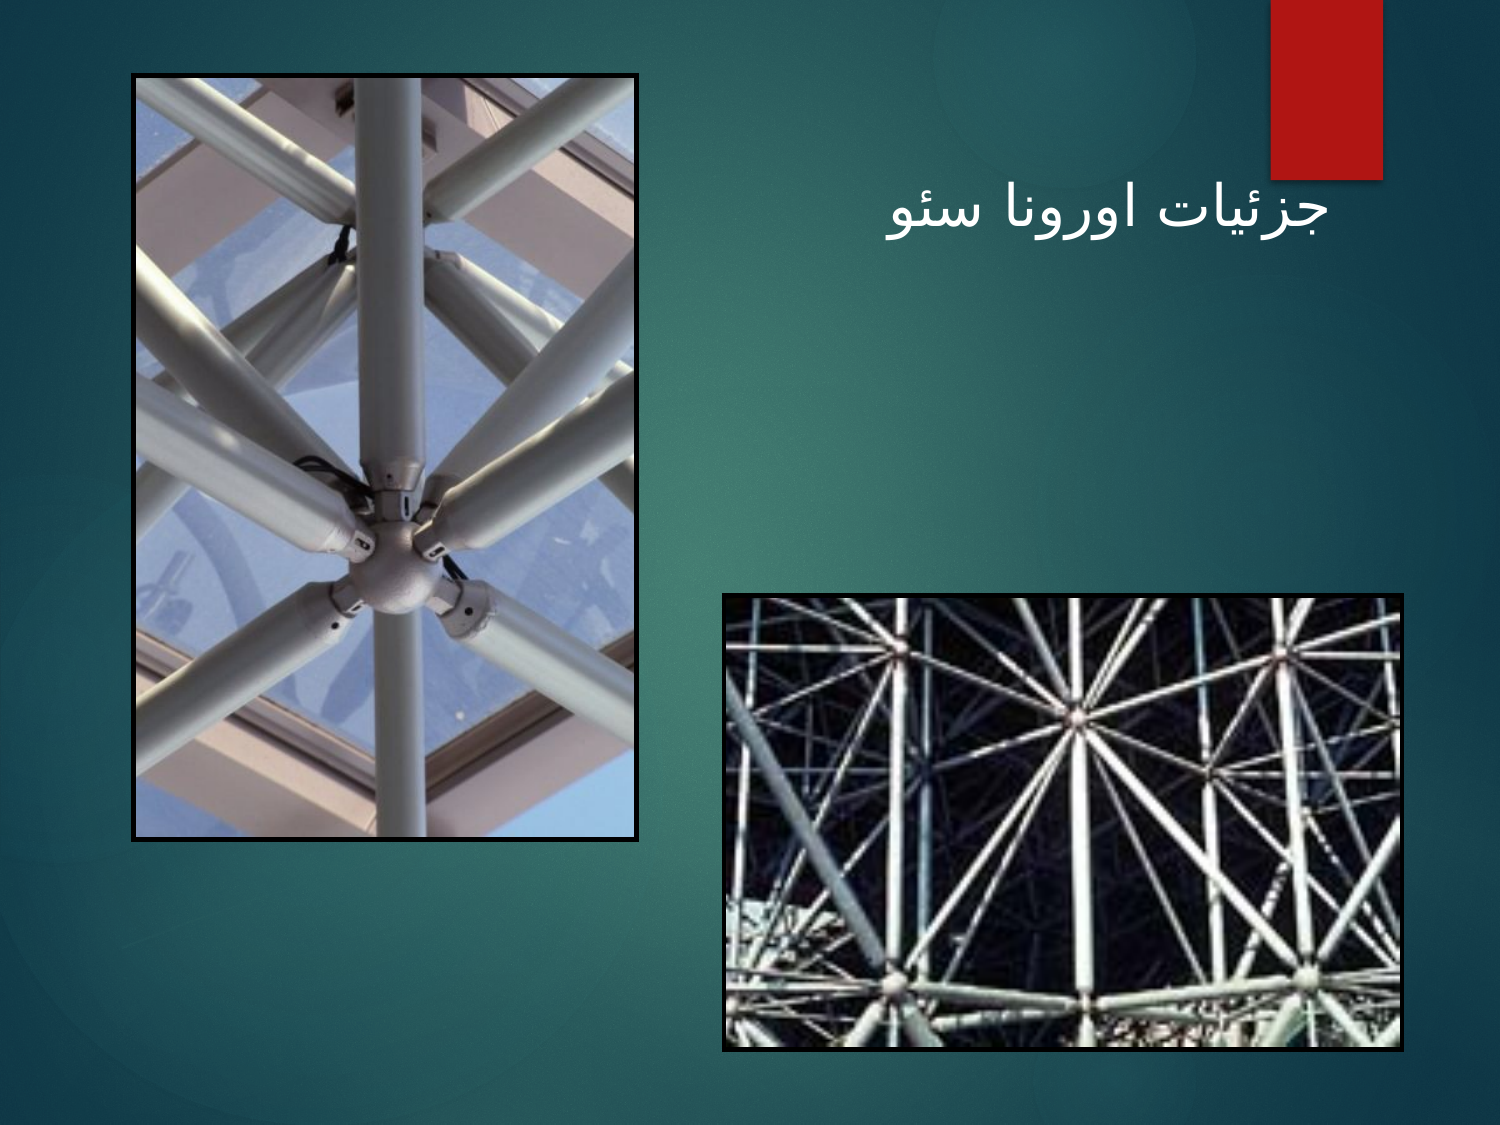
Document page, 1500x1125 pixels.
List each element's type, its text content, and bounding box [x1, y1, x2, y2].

text_box جزئیات اورونا سئو [797, 160, 1424, 246]
picture [725, 597, 1400, 1048]
picture [135, 77, 635, 838]
